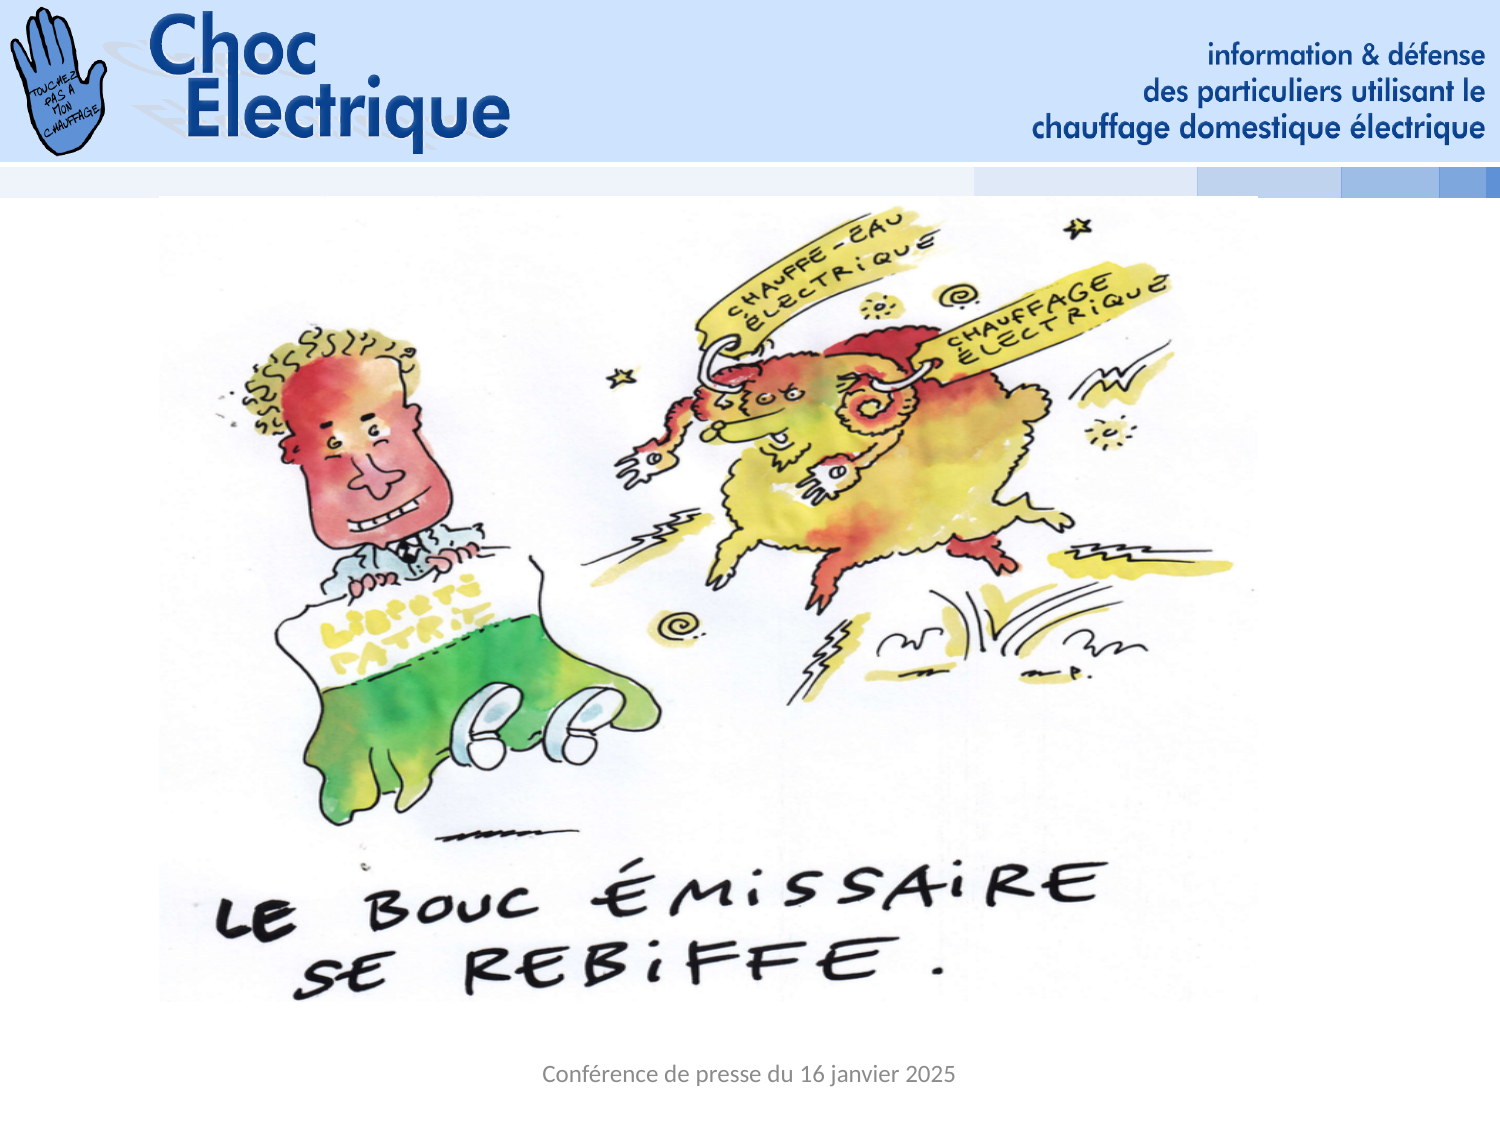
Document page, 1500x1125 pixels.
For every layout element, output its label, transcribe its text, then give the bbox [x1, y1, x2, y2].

footer Conférence de presse du 16 janvier 2025 [512, 1042, 988, 1103]
picture [0, 0, 1500, 1002]
